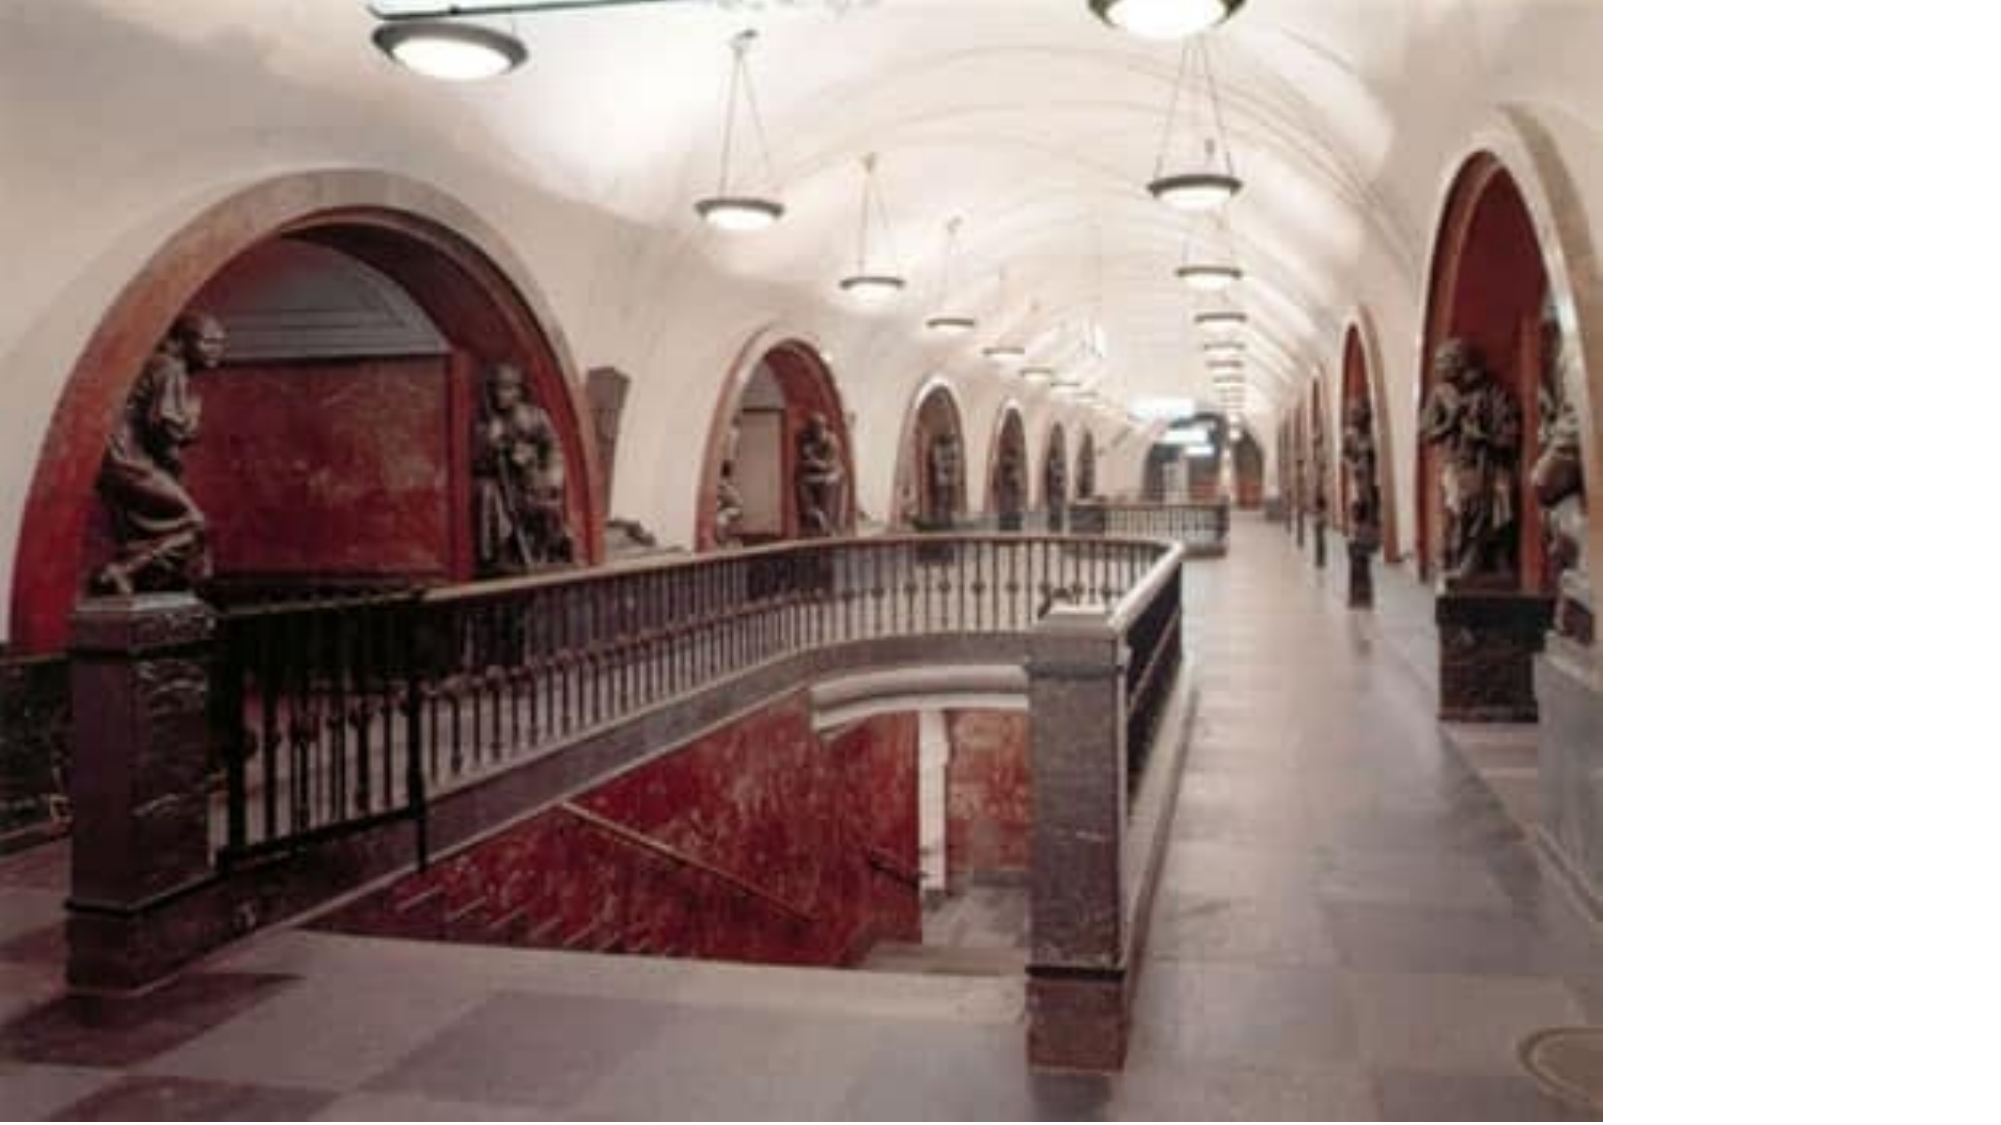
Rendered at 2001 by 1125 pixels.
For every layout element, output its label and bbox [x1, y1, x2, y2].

picture [0, 0, 1603, 1122]
